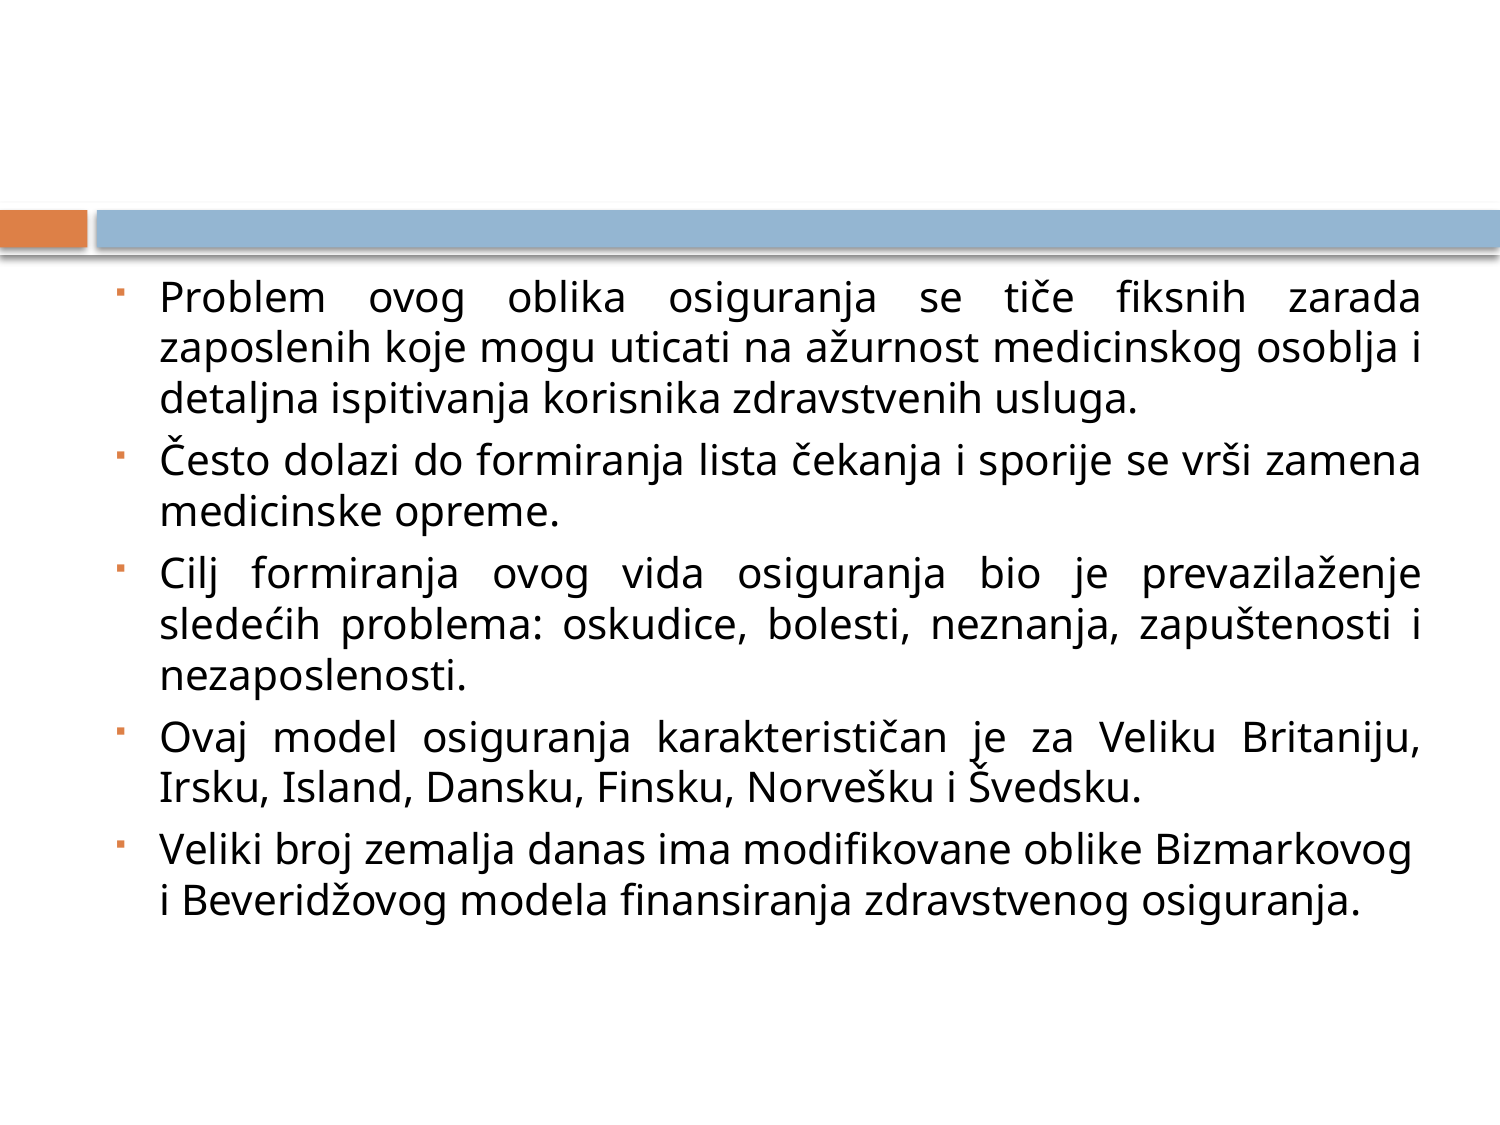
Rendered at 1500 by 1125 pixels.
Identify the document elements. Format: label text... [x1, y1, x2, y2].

list Problem ovog oblika osiguranja se tiče fiksnih zarada zaposlenih koje mogu uticati na ažurnost medicinskog osoblja i detaljna ispitivanja korisnika zdravstvenih usluga. Često dolazi do formiranja lista čekanja i sporije se vrši zamena medicinske opreme. Cilj formiranja ovog vida osiguranja bio je prevazilaženje sledećih problema: oskudice, bolesti, neznanja, zapuštenosti i nezaposlenosti. Ovaj model osiguranja karakterističan je za Veliku Britaniju, Irsku, Island, Dansku, Finsku, Norvešku i Švedsku. Veliki broj zemalja danas ima modifikovane oblike Bizmarkovog i Beveridžovog modela finansiranja zdravstvenog osiguranja. [100, 262, 1438, 1088]
